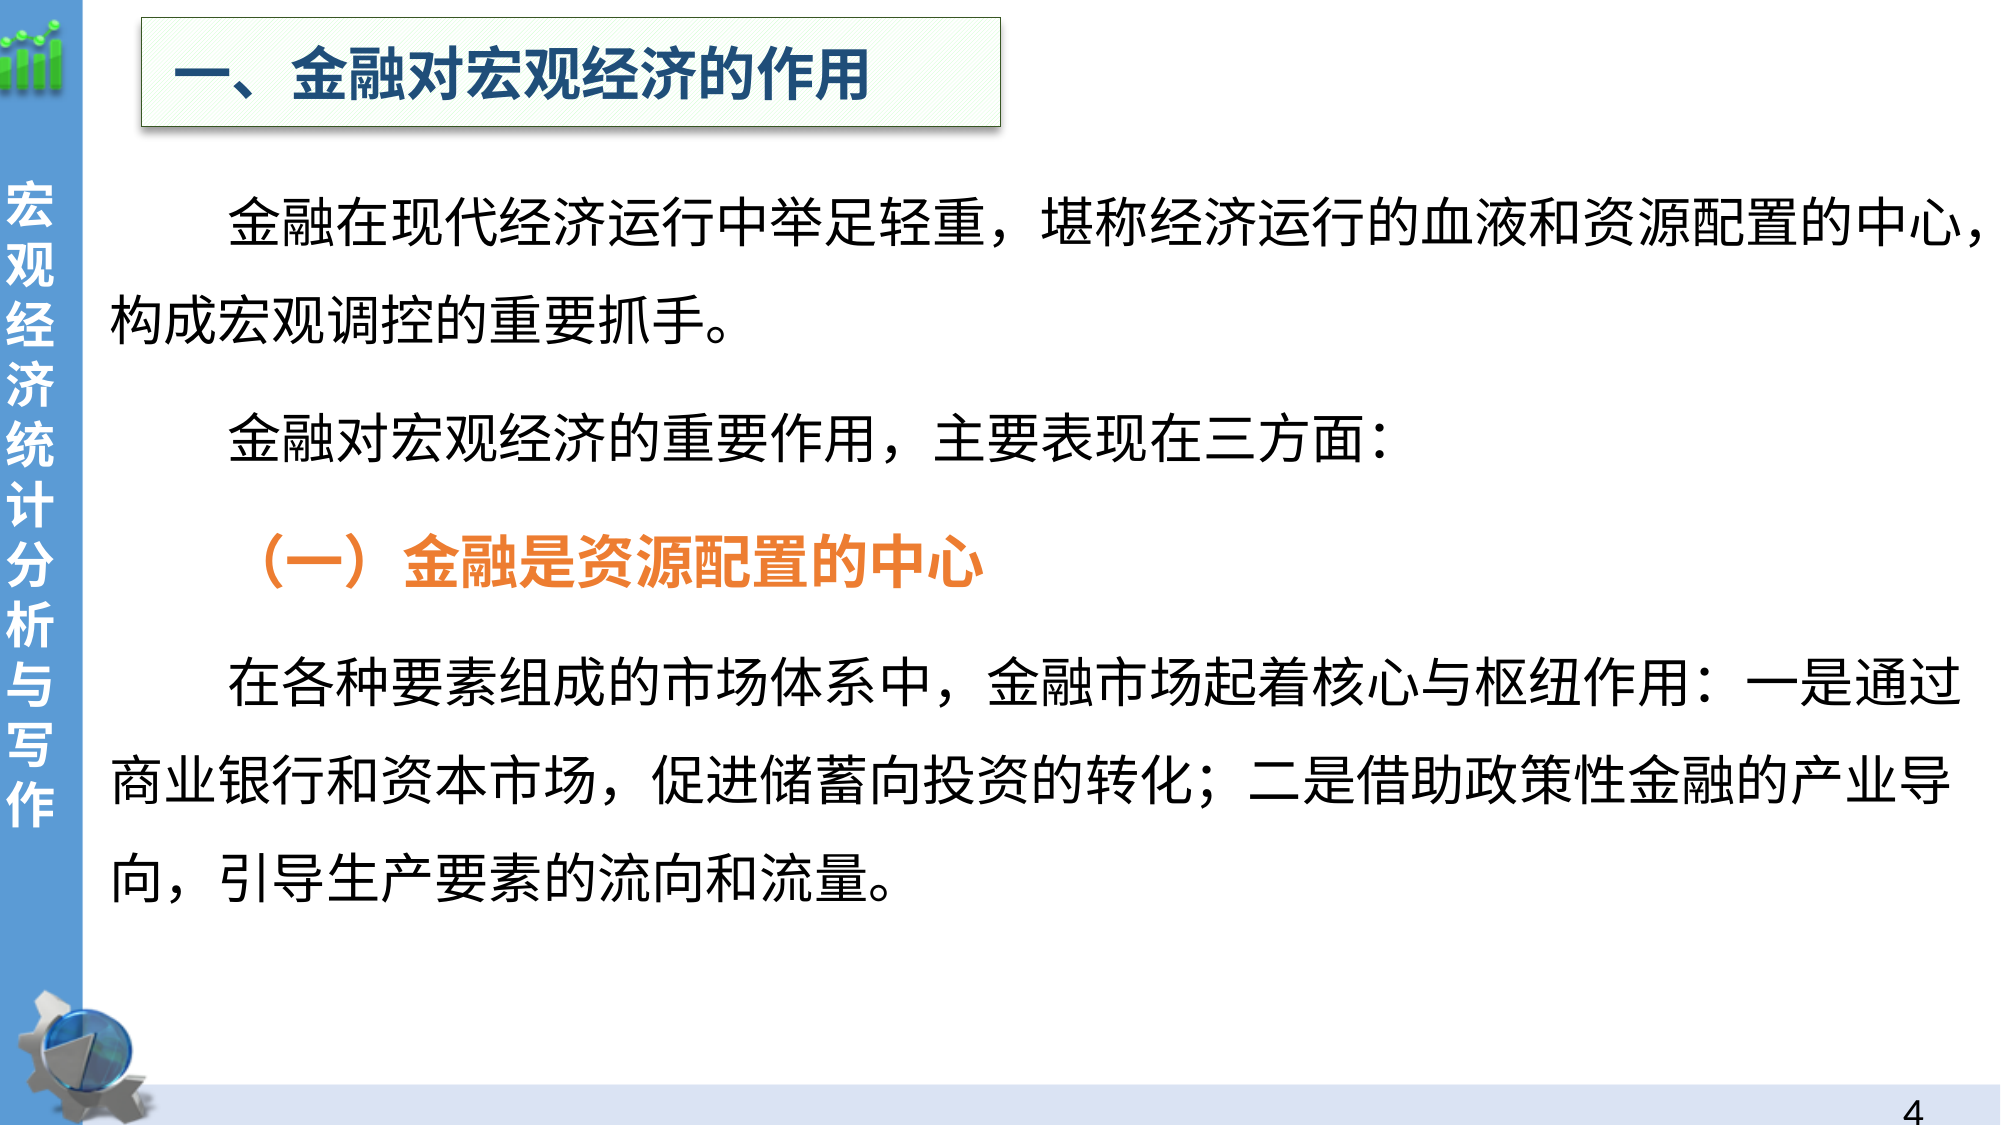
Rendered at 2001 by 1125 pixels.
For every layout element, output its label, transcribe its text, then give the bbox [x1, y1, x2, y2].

text_box 一、金融对宏观经济的作用 [141, 17, 1000, 127]
slide_number 3 [1786, 1086, 1940, 1125]
picture [0, 0, 2001, 1125]
list 金融在现代经济运行中举足轻重，堪称经济运行的血液和资源配置的中心，构成宏观调控的重要抓手。 金融对宏观经济的重要作用，主要表现在三方面： （一）金融是资源配置的中心 在各种要素组成的市场体系中，金融市场起着核心与枢纽作用：一是通过商业银行和资本市场，促进储蓄向投资的转化；二是借助政策性金融的产业导向，引导生产要素的流向和流量。 [94, 148, 1981, 1086]
